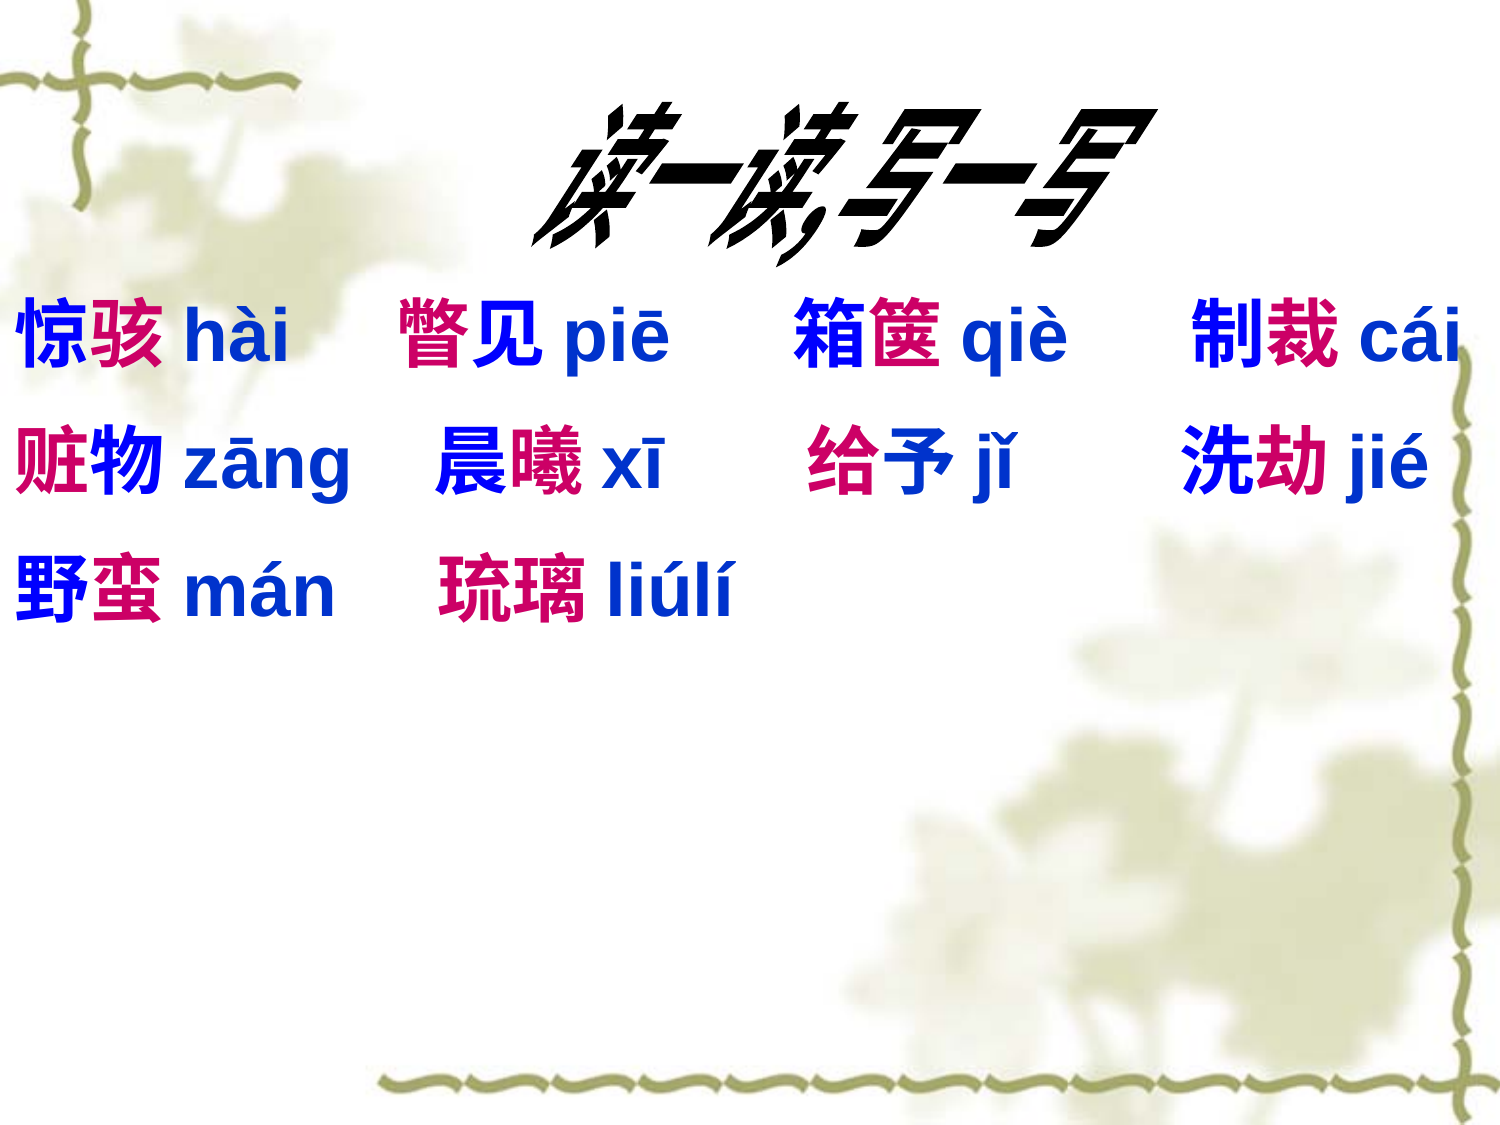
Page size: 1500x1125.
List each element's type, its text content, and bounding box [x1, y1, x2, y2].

text_box 惊骇hài 瞥见piē 箱箧qiè 制裁cái 赃物zānɡ 晨曦xī 给予jǐ 洗劫jié 野蛮mán 琉璃liúlí [0, 278, 1500, 639]
picture [0, 639, 1500, 1125]
picture [0, 0, 1500, 278]
